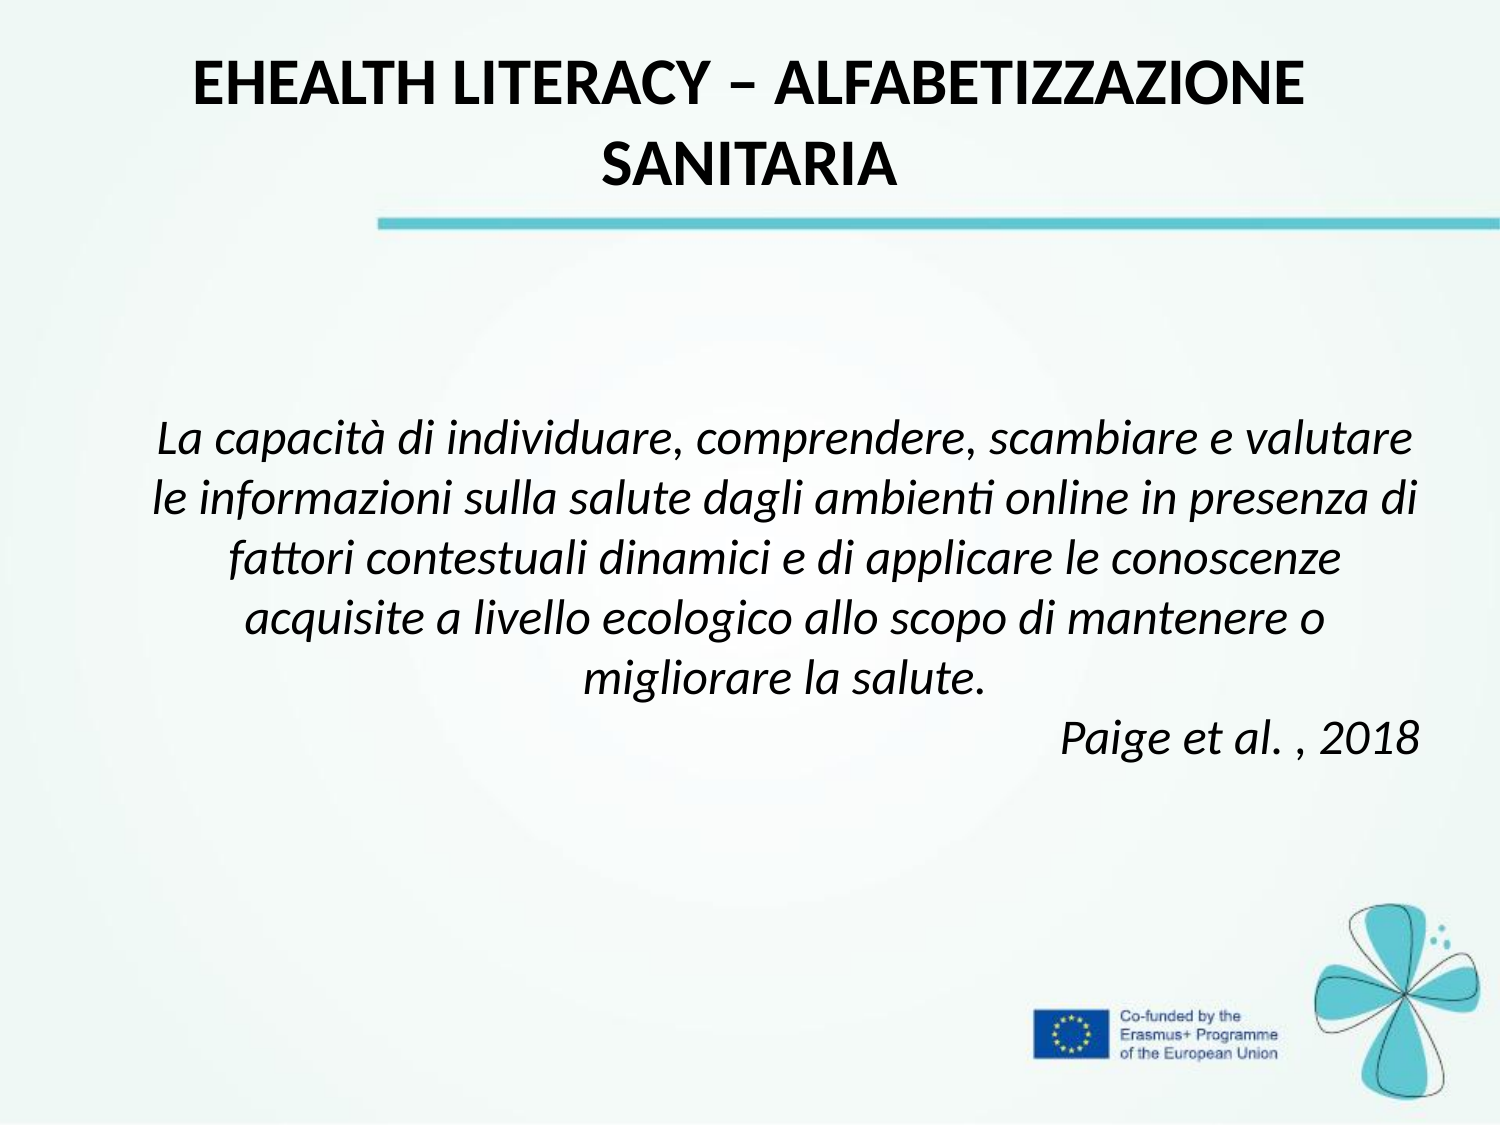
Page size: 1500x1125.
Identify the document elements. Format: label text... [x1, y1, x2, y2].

picture [0, 0, 1500, 1125]
text_box La capacità di individuare, comprendere, scambiare e valutare le informazioni sulla salute dagli ambienti online in presenza di fattori contestuali dinamici e di applicare le conoscenze acquisite a livello ecologico allo scopo di mantenere o migliorare la salute. Paige et al. , 2018 [135, 397, 1435, 773]
text_box EHEALTH LITERACY – ALFABETIZZAZIONE SANITARIA [106, 30, 1394, 206]
